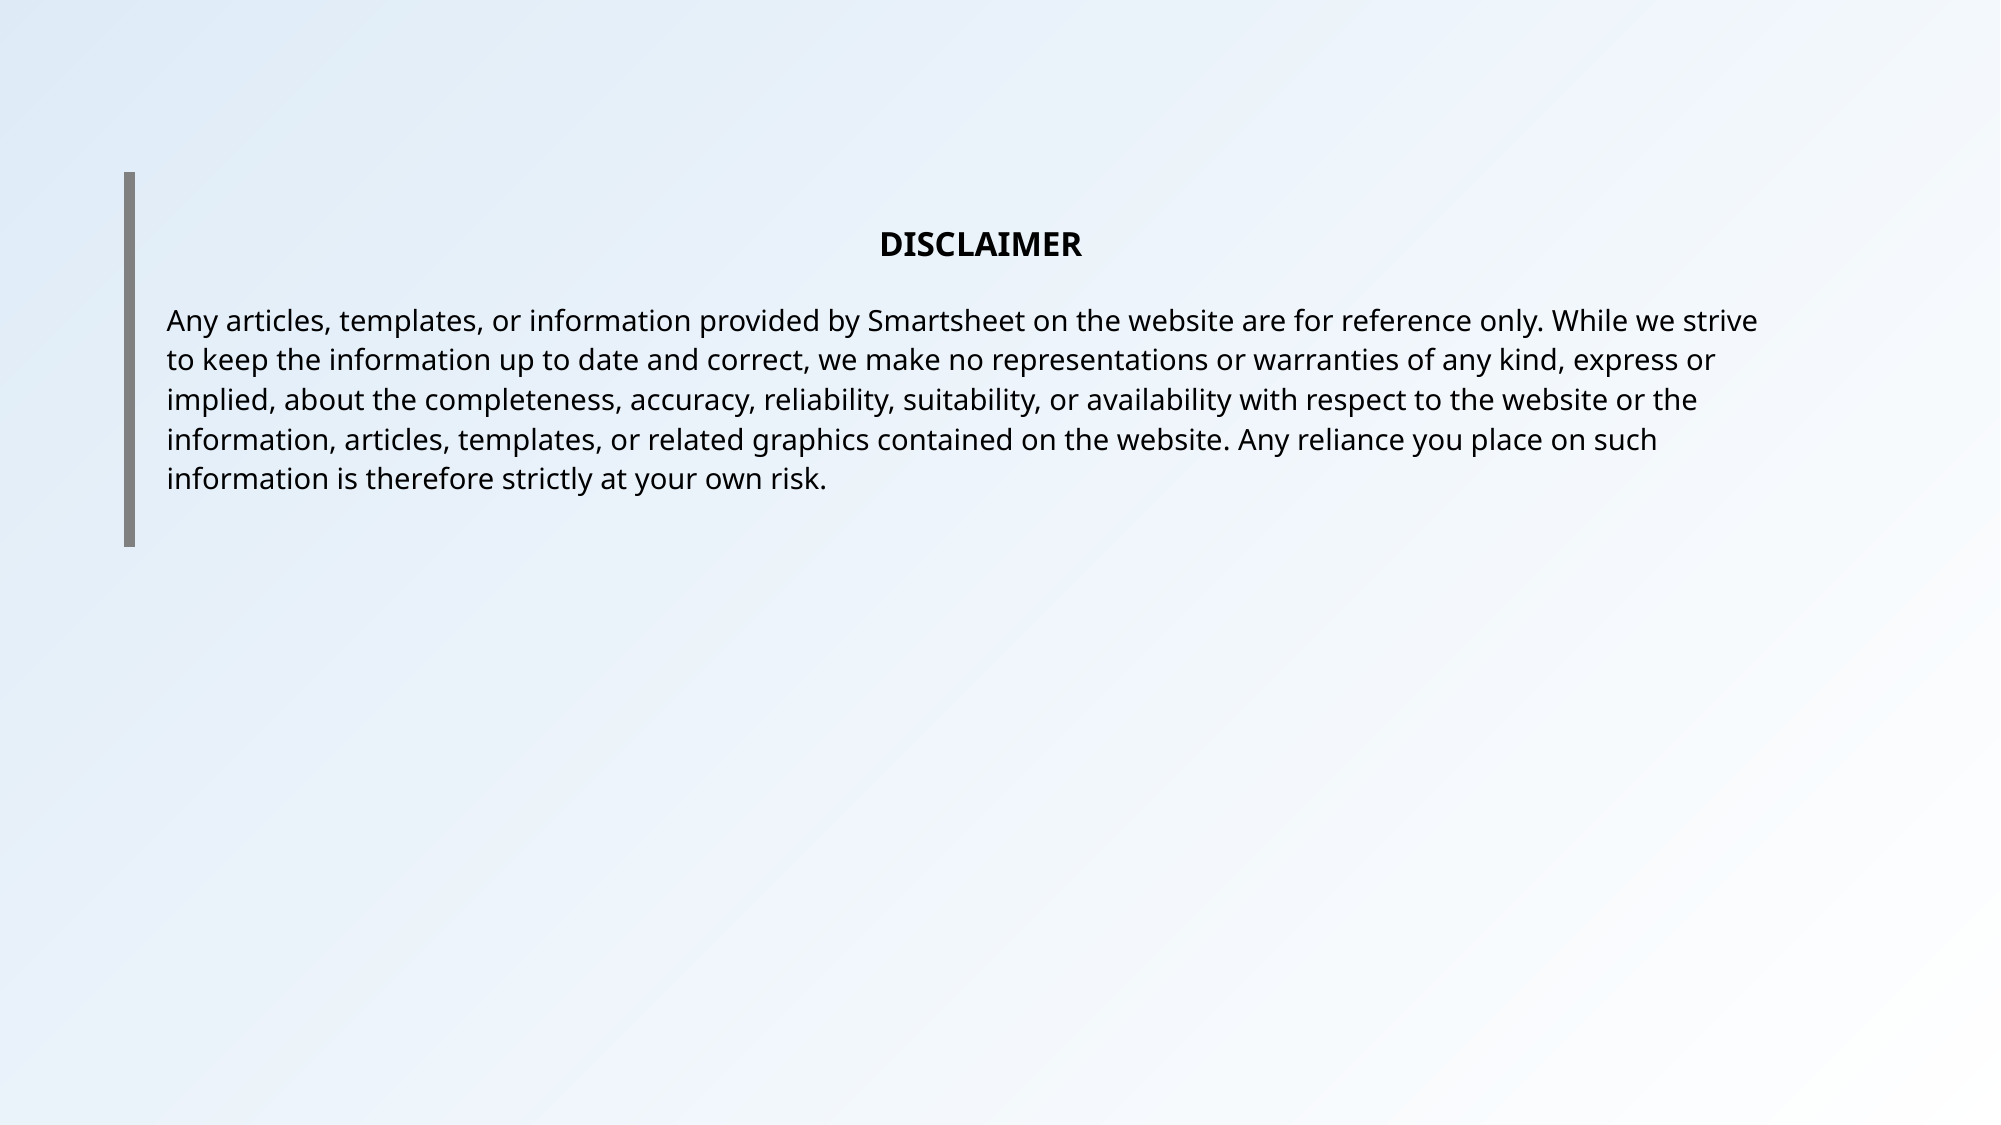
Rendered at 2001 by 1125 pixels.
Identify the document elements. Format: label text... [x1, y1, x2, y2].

table_header DISCLAIMER Any articles, templates, or information provided by Smartsheet on the website are for reference only. While we strive to keep the information up to date and correct, we make no representations or warranties of any kind, express or implied, about the completeness, accuracy, reliability, suitability, or availability with respect to the website or the information, articles, templates, or related graphics contained on the website. Any reliance you place on such information is therefore strictly at your own risk. [135, 172, 1807, 547]
